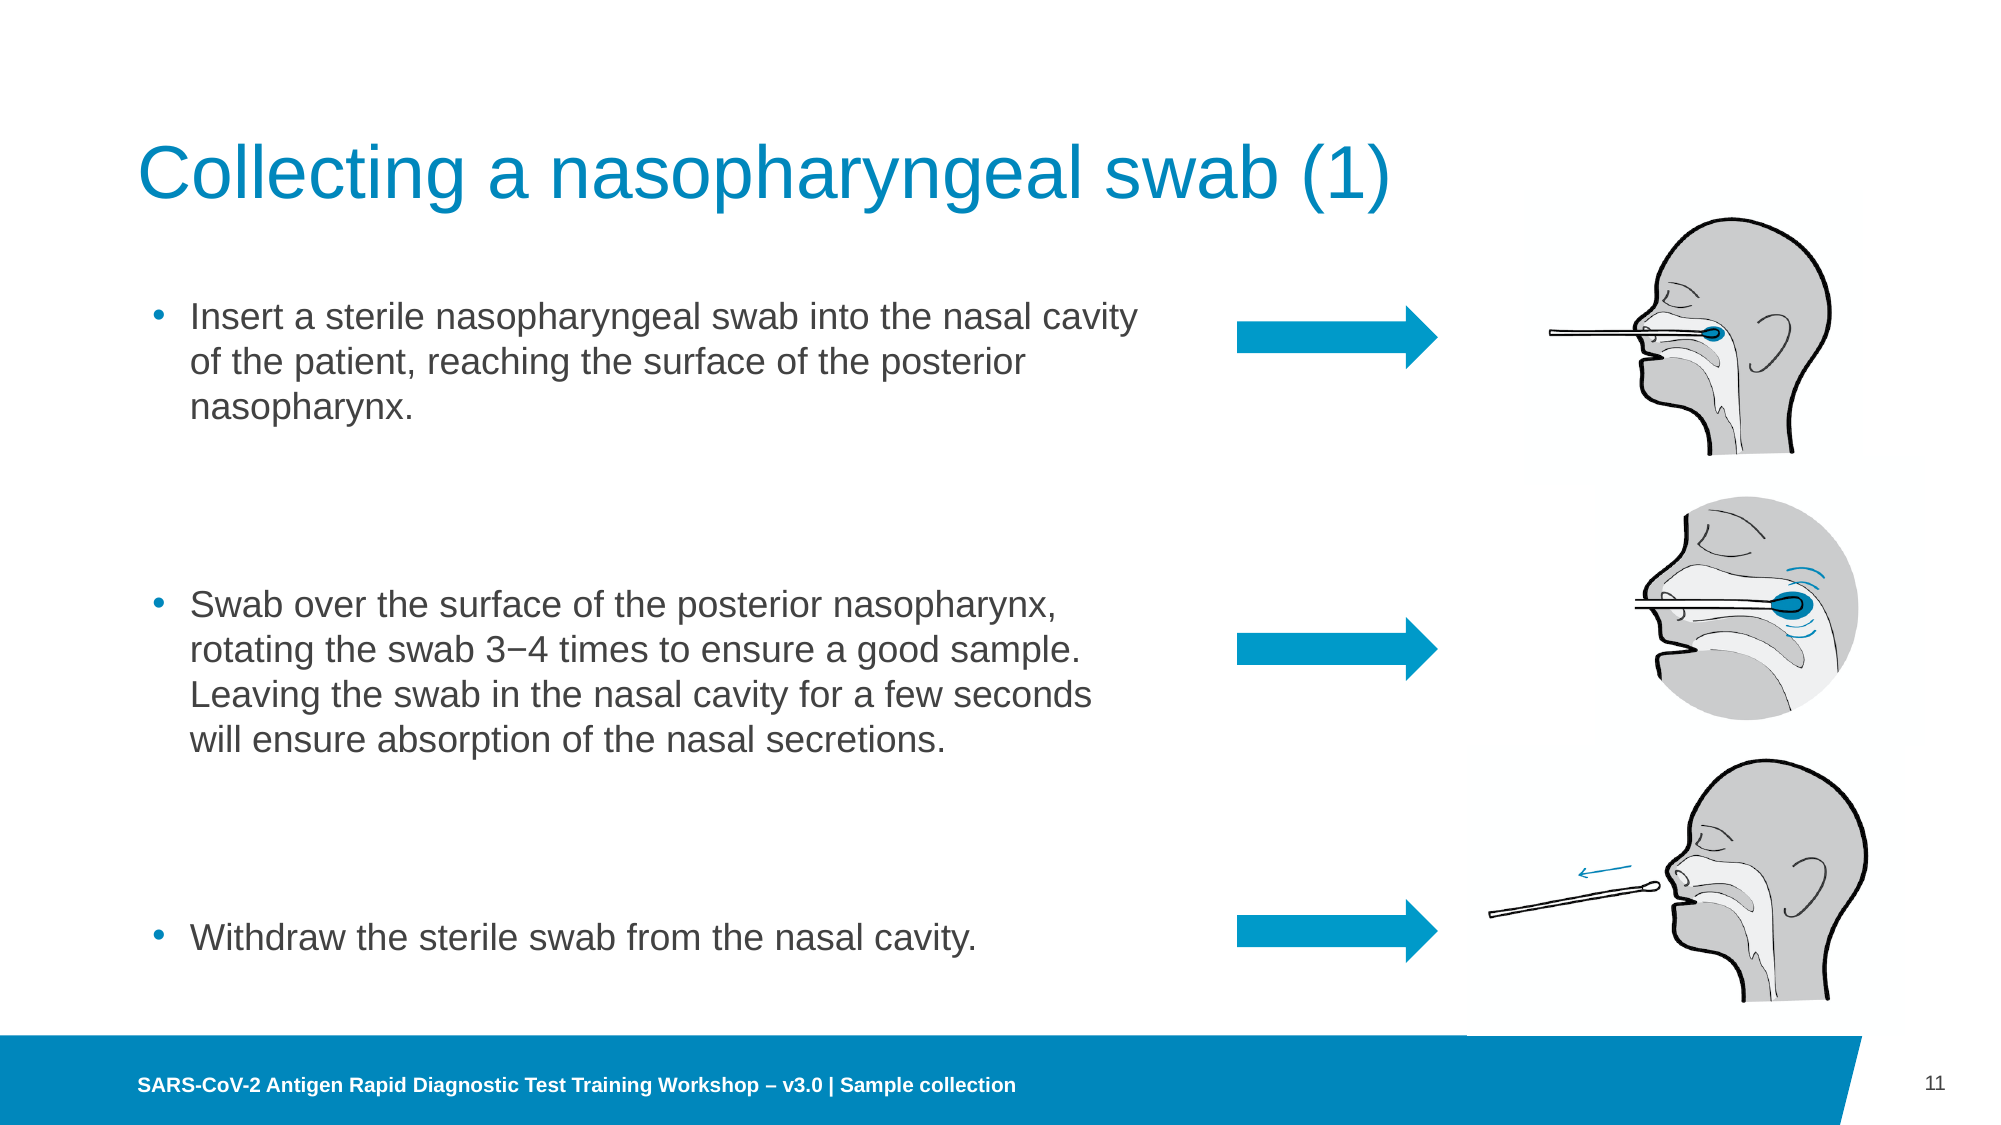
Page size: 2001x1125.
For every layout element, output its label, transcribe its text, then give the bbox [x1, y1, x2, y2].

picture [1466, 190, 1925, 1036]
footer SARS-CoV-2 Antigen Rapid Diagnostic Test Training Workshop – v3.0 | Sample collection [137, 1042, 1338, 1125]
slide_number 11 [1862, 1035, 1947, 1125]
text_box [1237, 305, 1438, 370]
list Insert a sterile nasopharyngeal swab into the nasal cavity of the patient, reaching the surface of the posterior nasopharynx. Swab over the surface of the posterior nasopharynx, rotating the swab 3−4 times to ensure a good sample. Leaving the swab in the nasal cavity for a few seconds will ensure absorption of the nasal secretions. Withdraw the sterile swab from the nasal cavity. [137, 284, 1167, 975]
title Collecting a nasopharyngeal swab (1) [137, 59, 1863, 215]
text_box [1237, 617, 1438, 681]
text_box [1237, 899, 1438, 964]
